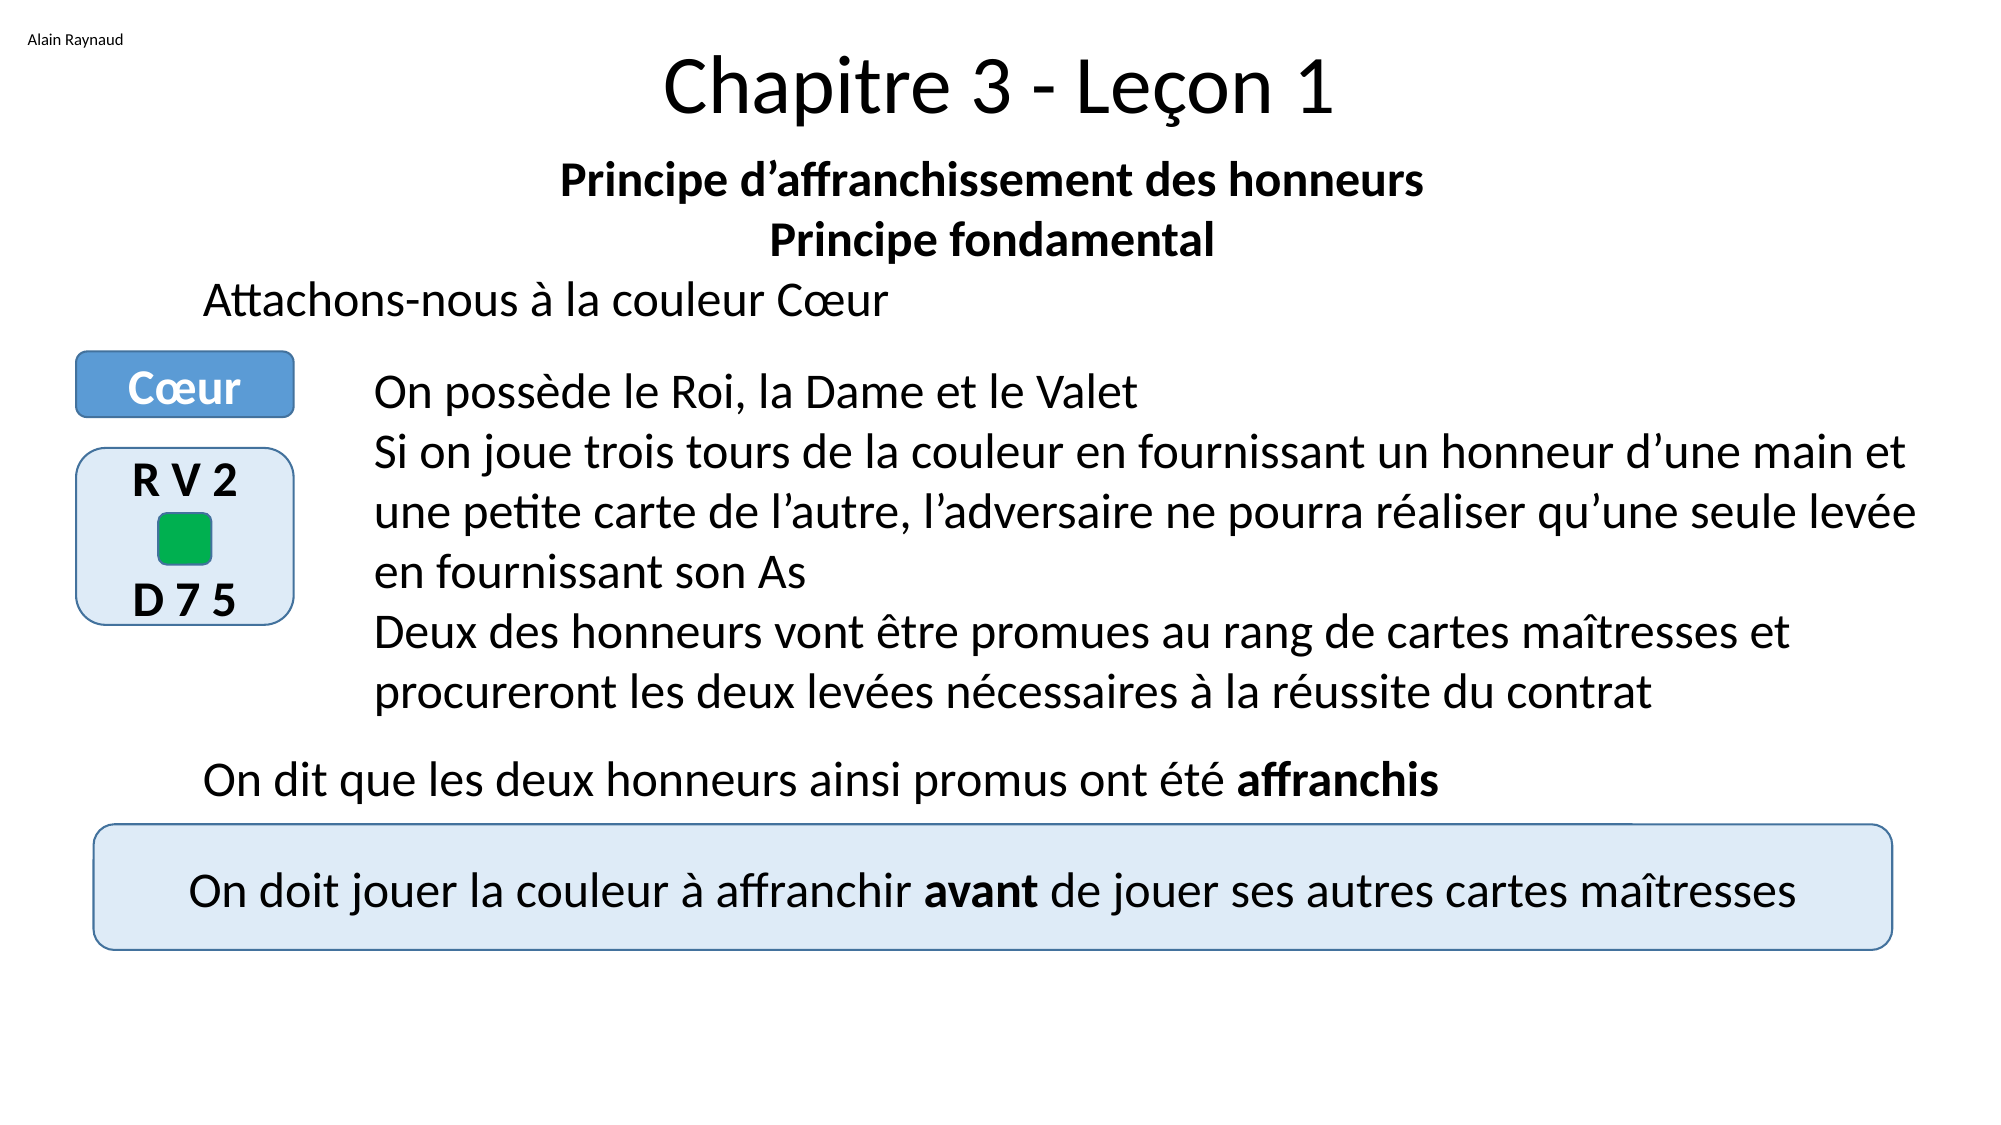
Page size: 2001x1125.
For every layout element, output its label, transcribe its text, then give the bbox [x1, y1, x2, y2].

text_box On doit jouer la couleur à affranchir avant de jouer ses autres cartes maîtresses [92, 823, 1894, 951]
subtitle Principe d’affranchissement des honneurs Principe fondamental Attachons-nous à la couleur Cœur On dit que les deux honneurs ainsi promus ont été affranchis [37, 139, 1948, 1088]
text_box Cœur [75, 350, 295, 419]
text_box On possède le Roi, la Dame et le Valet Si on joue trois tours de la couleur en fournissant un honneur d’une main et une petite carte de l’autre, l’adversaire ne pourra réaliser qu’une seule levée en fournissant son As Deux des honneurs vont être promues au rang de cartes maîtresses et procureront les deux levées nécessaires à la réussite du contrat [358, 351, 1948, 727]
title Chapitre 3 - Leçon 1 [249, 38, 1750, 139]
text_box Alain Raynaud [12, 21, 147, 57]
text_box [76, 447, 294, 625]
